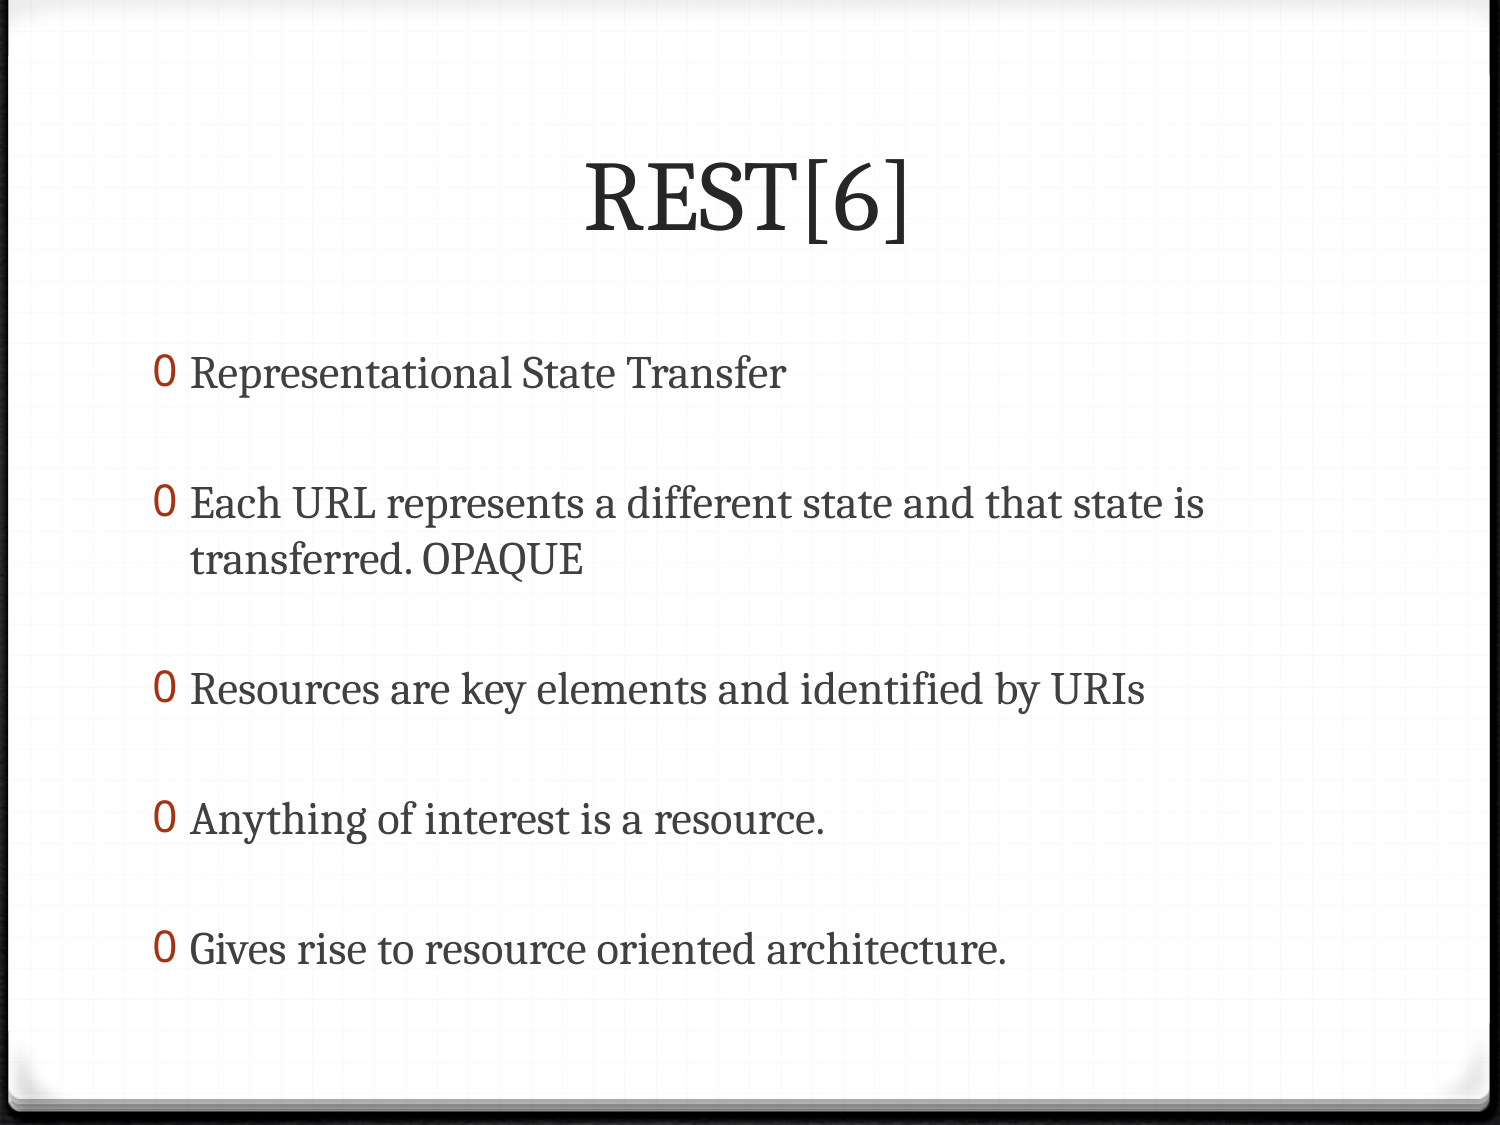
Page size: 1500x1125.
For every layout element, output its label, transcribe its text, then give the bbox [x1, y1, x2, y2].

title REST[6] [90, 71, 1410, 309]
list Representational State Transfer Each URL represents a different state and that state is transferred. OPAQUE Resources are key elements and identified by URIs Anything of interest is a resource. Gives rise to resource oriented architecture. [137, 334, 1363, 983]
picture [0, 0, 1500, 1125]
